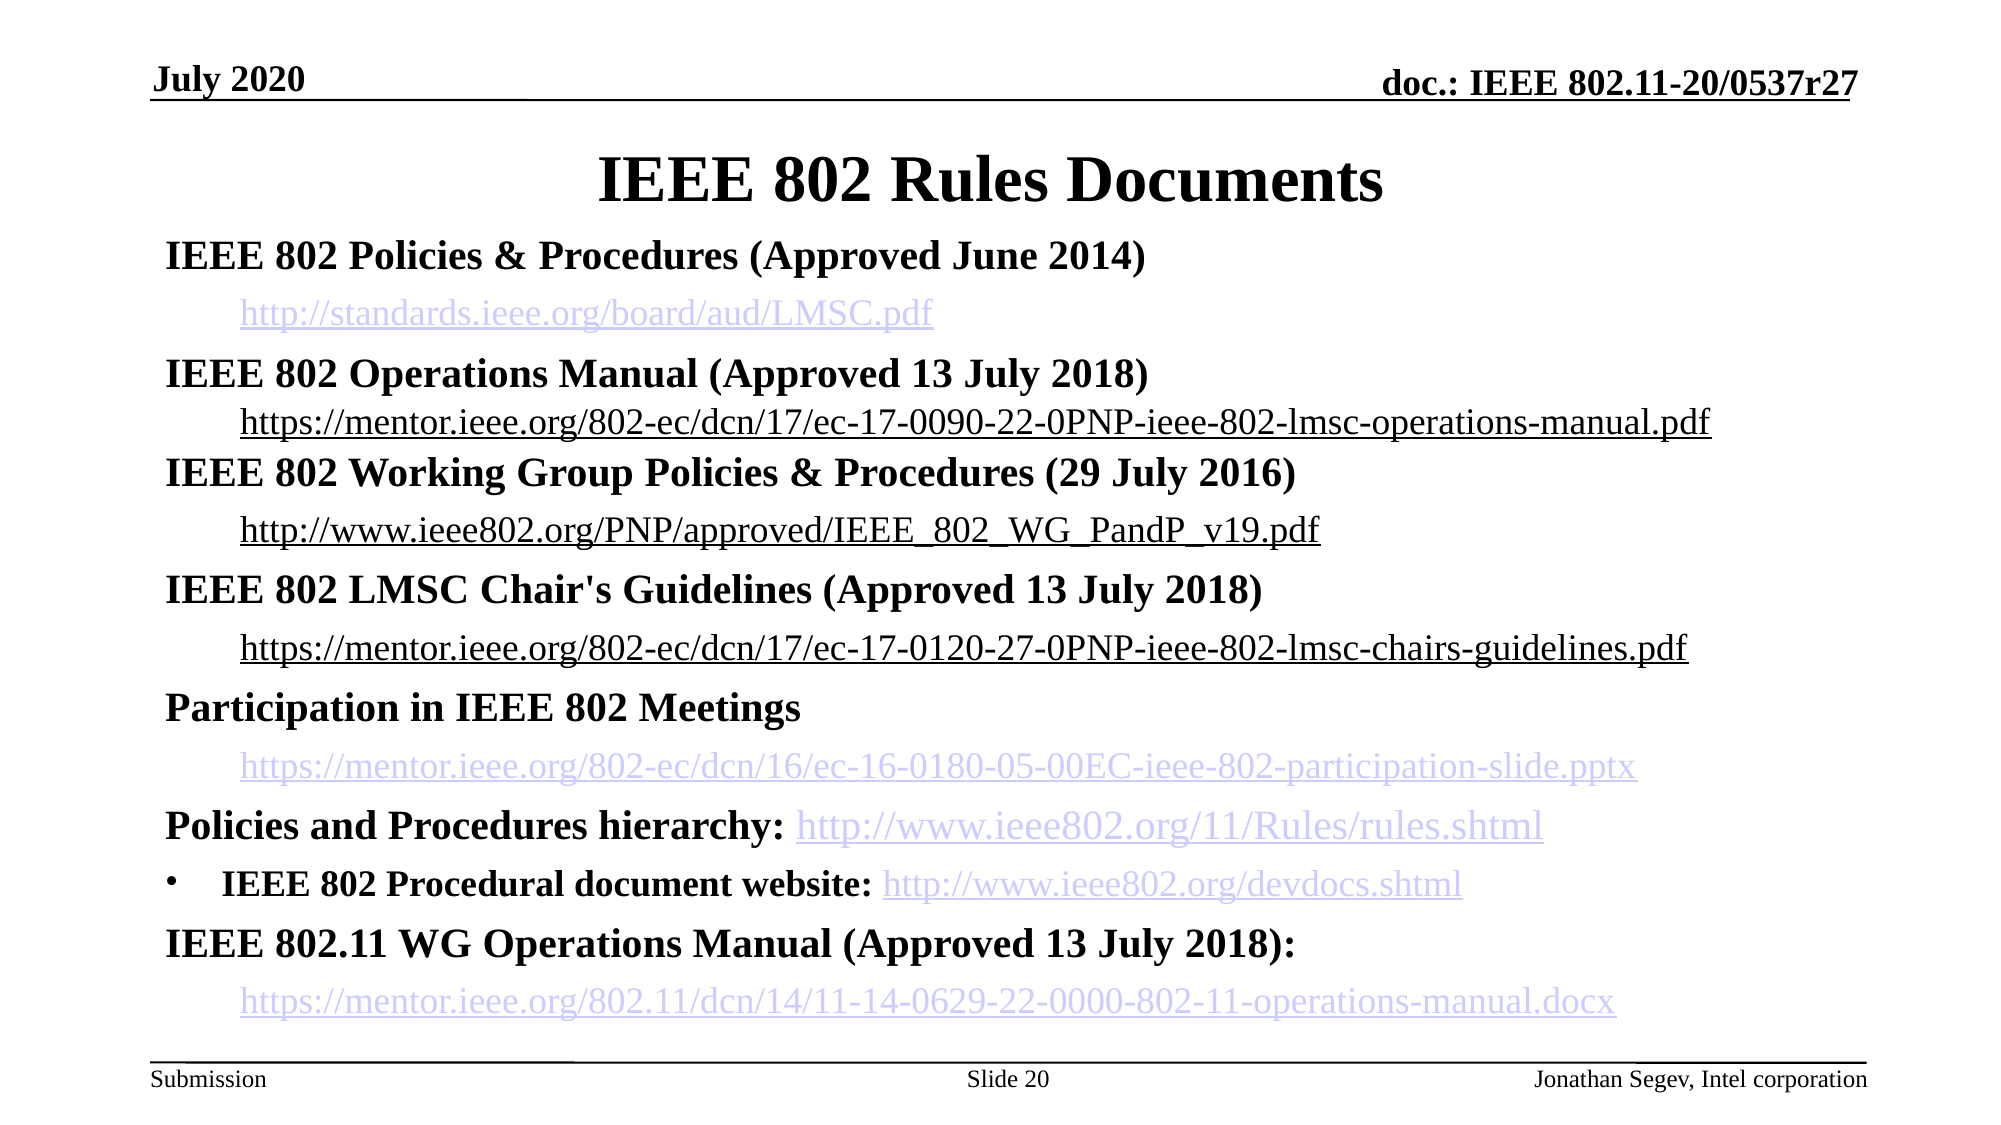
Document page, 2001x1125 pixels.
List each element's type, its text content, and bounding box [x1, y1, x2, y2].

title IEEE 802 Rules Documents [149, 112, 1850, 219]
list IEEE 802 Policies & Procedures (Approved June 2014) http://standards.ieee.org/board/aud/LMSC.pdf IEEE 802 Operations Manual (Approved 13 July 2018) https://mentor.ieee.org/802-ec/dcn/17/ec-17-0090-22-0PNP-ieee-802-lmsc-operations-manual.pdf IEEE 802 Working Group Policies & Procedures (29 July 2016) http://www.ieee802.org/PNP/approved/IEEE_802_WG_PandP_v19.pdf IEEE 802 LMSC Chair's Guidelines (Approved 13 July 2018) https://mentor.ieee.org/802-ec/dcn/17/ec-17-0120-27-0PNP-ieee-802-lmsc-chairs-guidelines.pdf Participation in IEEE 802 Meetings https://mentor.ieee.org/802-ec/dcn/16/ec-16-0180-05-00EC-ieee-802-participation-slide.pptx Policies and Procedures hierarchy: http://www.ieee802.org/11/Rules/rules.shtml IEEE 802 Procedural document website: http://www.ieee802.org/devdocs.shtml IEEE 802.11 WG Operations Manual (Approved 13 July 2018): https://mentor.ieee.org/802.11/dcn/14/11-14-0629-22-0000-802-11-operations-manual.docx [149, 219, 1850, 1003]
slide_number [152, 54, 563, 100]
slide_number Slide 20 [950, 1061, 1067, 1123]
footer Jonathan Segev, Intel corporation [1171, 1061, 1869, 1093]
